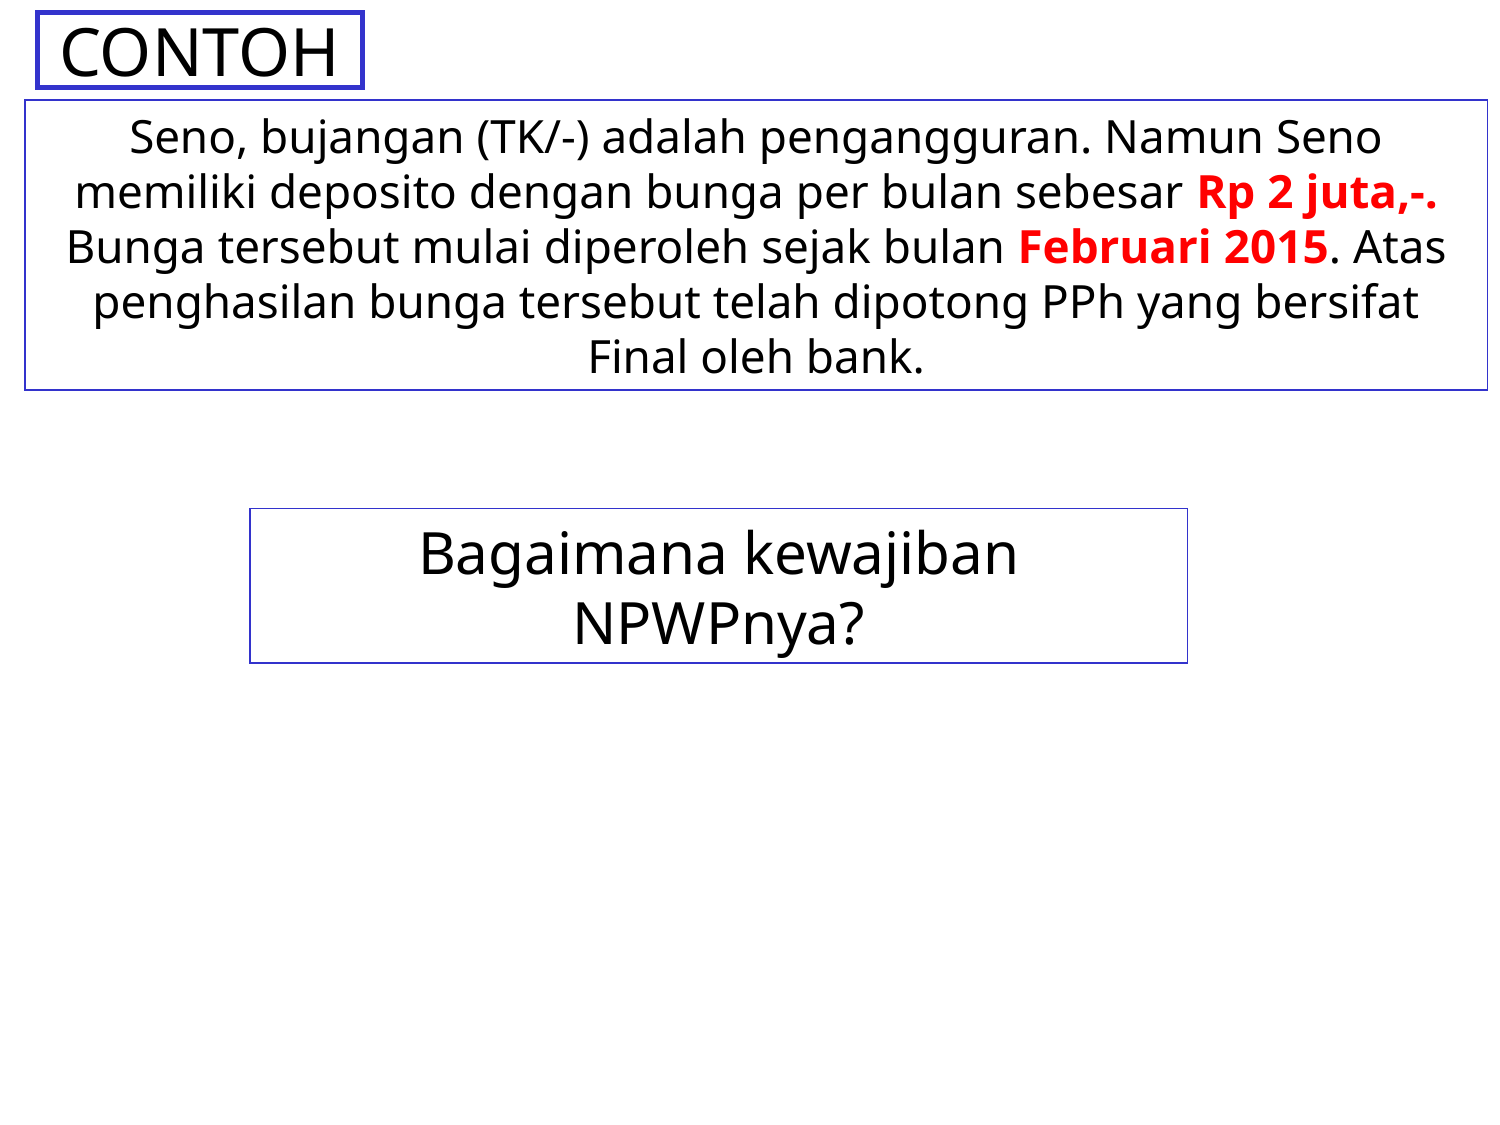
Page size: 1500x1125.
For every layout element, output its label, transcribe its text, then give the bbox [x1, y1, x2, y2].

text_box Seno, bujangan (TK/-) adalah pengangguran. Namun Seno memiliki deposito dengan bunga per bulan sebesar Rp 2 juta,-. Bunga tersebut mulai diperoleh sejak bulan Februari 2015. Atas penghasilan bunga tersebut telah dipotong PPh yang bersifat Final oleh bank. [24, 99, 1488, 390]
title CONTOH [37, 12, 363, 88]
text_box Bagaimana kewajiban NPWPnya? [249, 508, 1188, 664]
